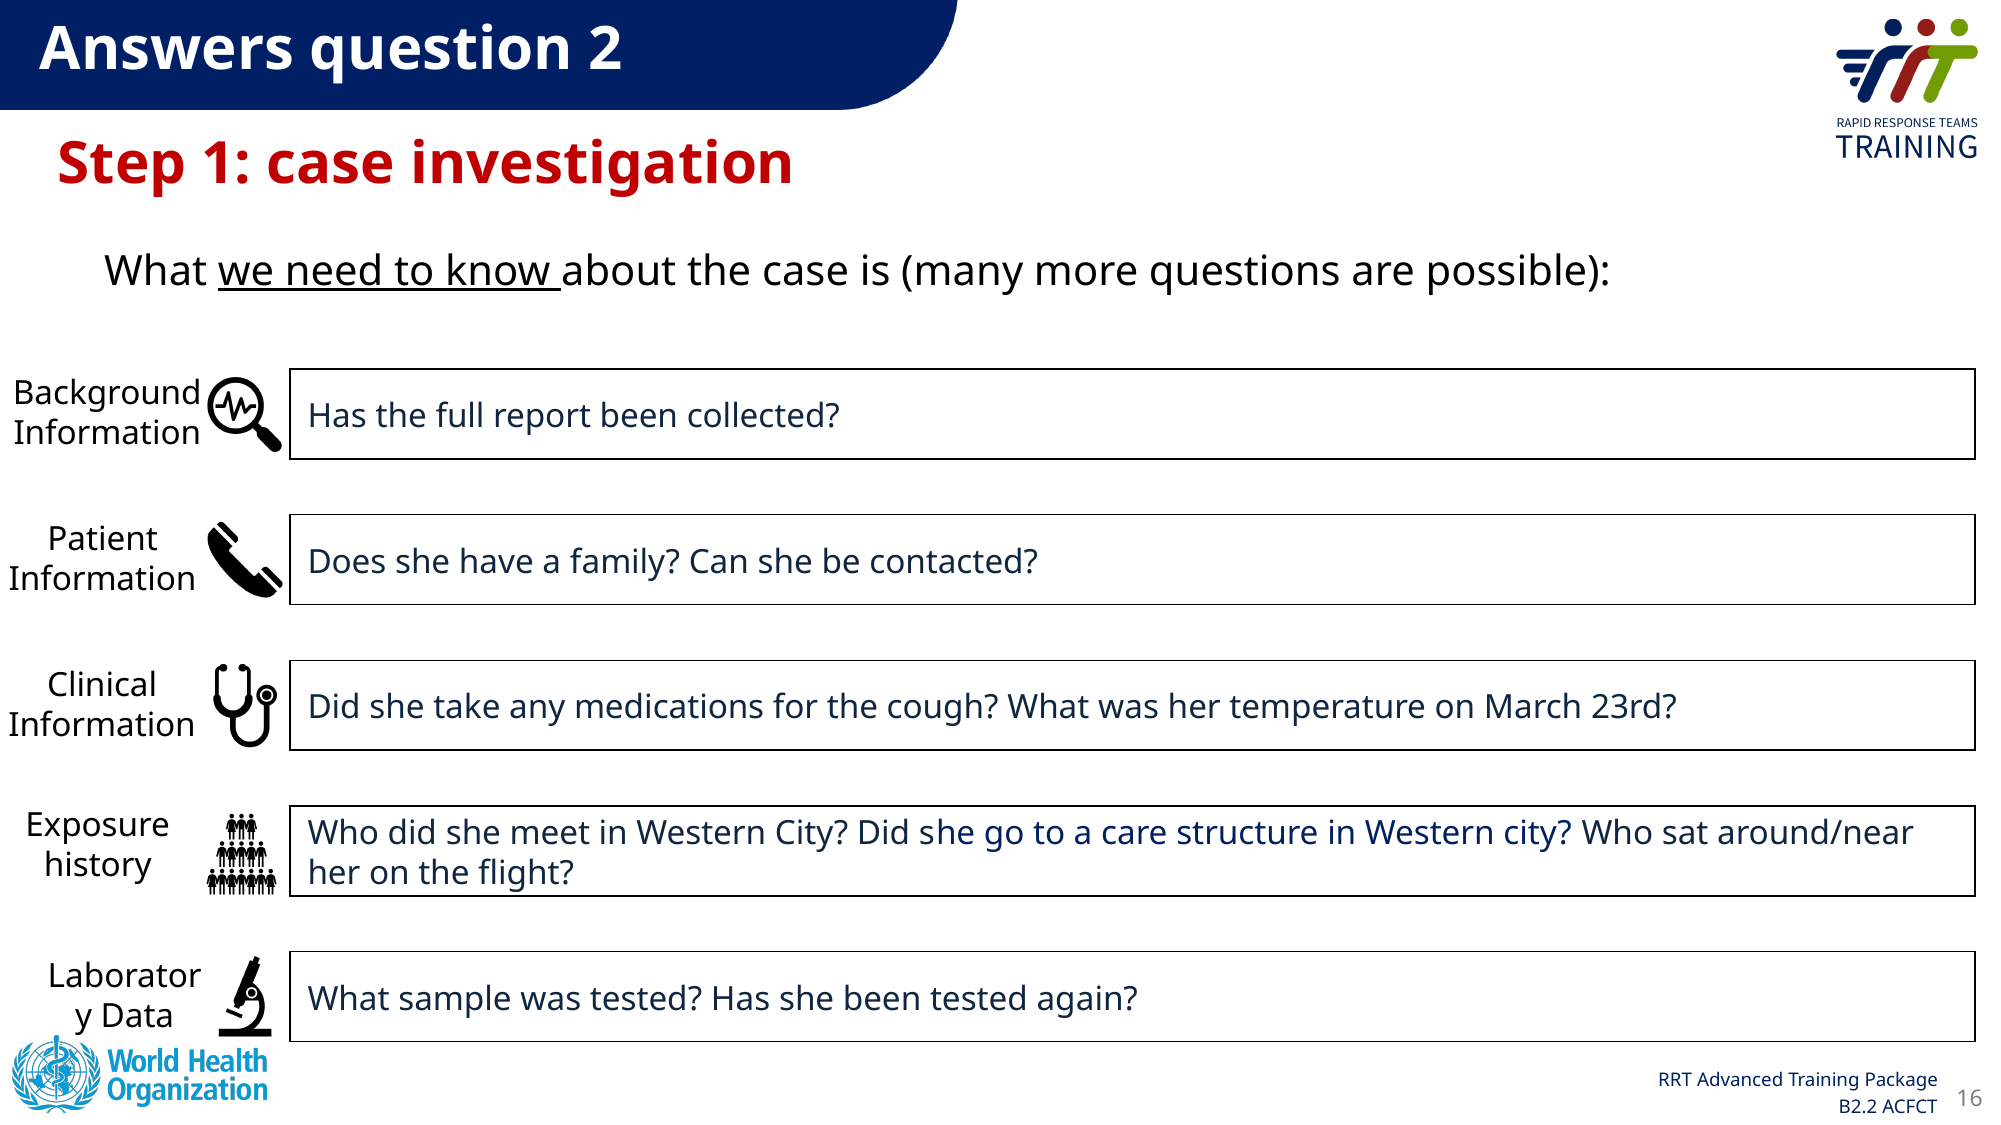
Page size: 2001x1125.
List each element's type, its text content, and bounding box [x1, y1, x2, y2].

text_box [289, 800, 1976, 902]
picture [12, 1083, 48, 1113]
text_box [289, 514, 1976, 605]
picture [0, 0, 958, 110]
picture [199, 660, 289, 751]
text_box What we need to know about the case is (many more questions are possible): [95, 234, 1917, 302]
text_box Step 1: case investigation [57, 125, 1696, 196]
picture [58, 1050, 64, 1058]
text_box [289, 951, 1976, 1042]
text_box Exposure history [0, 795, 216, 891]
picture [199, 514, 289, 605]
picture [12, 951, 289, 1113]
text_box Background Information [0, 364, 238, 459]
text_box Clinical Information [0, 656, 233, 751]
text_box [289, 660, 1976, 751]
picture [198, 810, 283, 898]
text_box Patient Information [0, 509, 233, 605]
picture [1835, 19, 1978, 167]
list Answers question 2 [31, 9, 697, 106]
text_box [289, 368, 1976, 460]
picture [199, 368, 289, 460]
text_box Laboratory Data [32, 946, 217, 1042]
